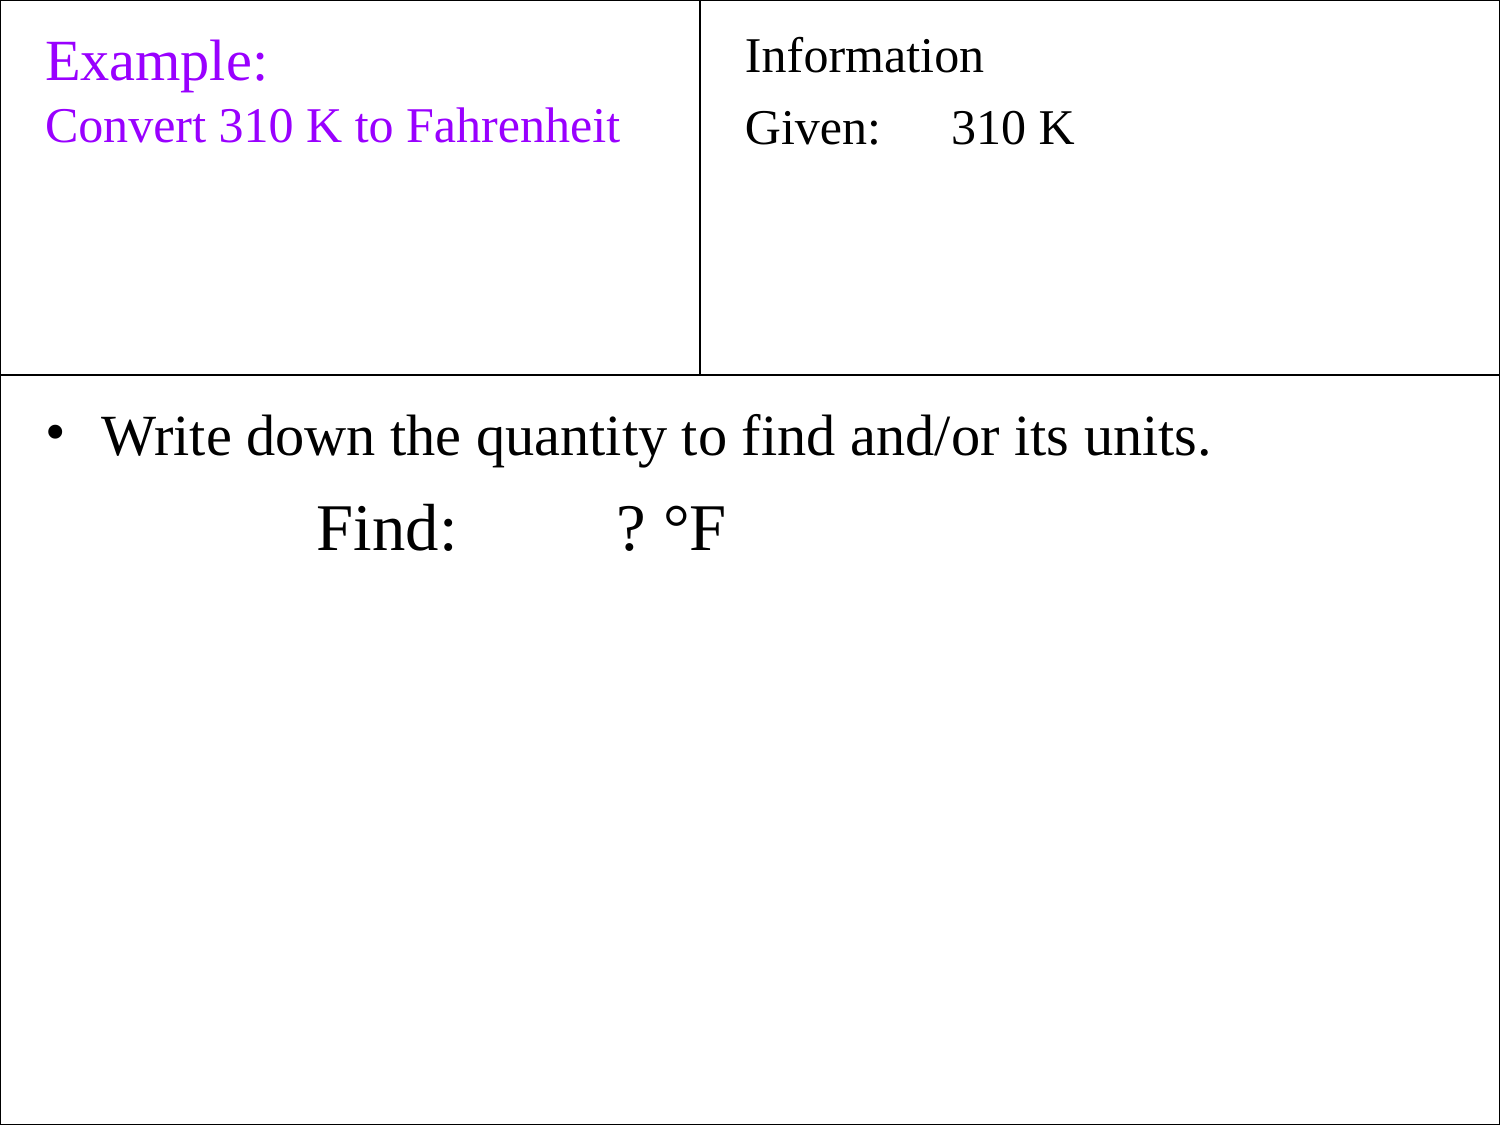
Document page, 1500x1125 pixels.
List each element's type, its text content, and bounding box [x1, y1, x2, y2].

text_box Write down the quantity to find and/or its units. Find: ? °F [0, 375, 1500, 1125]
text_box Example: Convert 310 K to Fahrenheit [0, 0, 700, 375]
text_box Information Given: 310 K [700, 0, 1500, 375]
